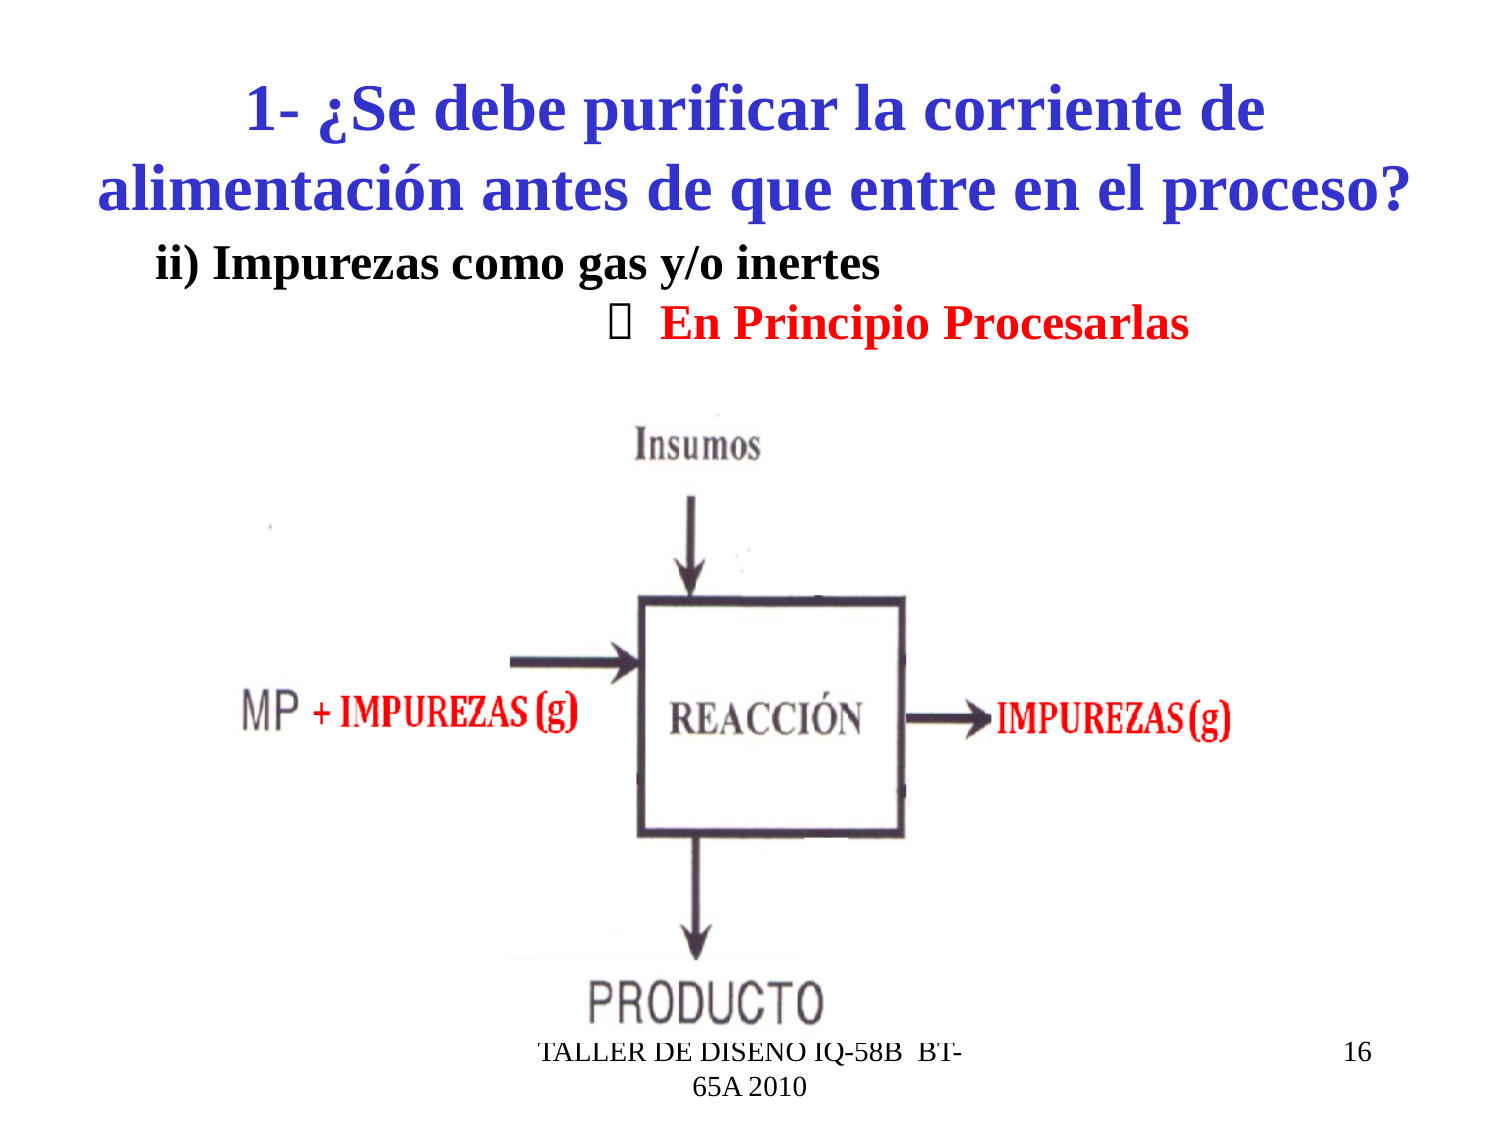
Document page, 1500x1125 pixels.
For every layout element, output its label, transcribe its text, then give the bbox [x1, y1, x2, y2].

picture [234, 385, 1243, 1044]
text_box ii) Impurezas como gas y/o inertes  En Principio Procesarlas [140, 238, 1325, 418]
title 1- ¿Se debe purificar la corriente de alimentación antes de que entre en el proceso? [74, 49, 1438, 238]
footer TALLER DE DISEÑO IQ-58B BT-65A 2010 [512, 1051, 988, 1101]
slide_number 16 [1074, 1024, 1388, 1101]
